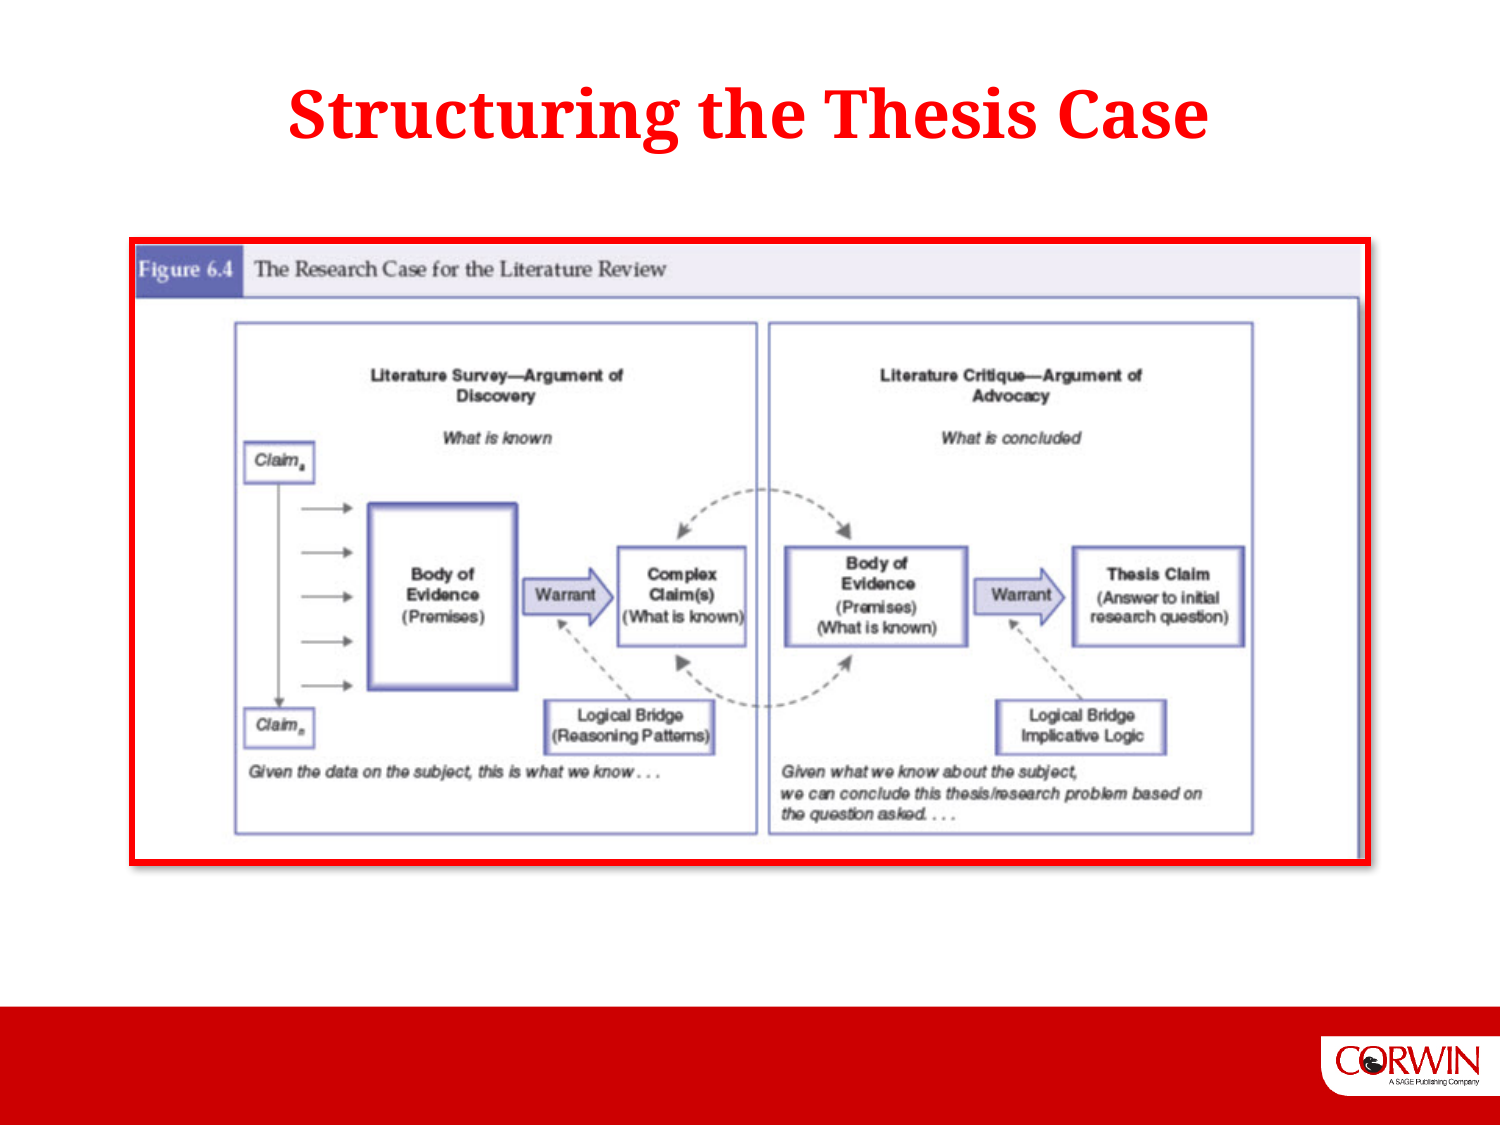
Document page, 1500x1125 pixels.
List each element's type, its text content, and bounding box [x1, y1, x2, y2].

picture [0, 0, 1500, 1125]
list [134, 243, 1366, 860]
title Structuring the Thesis Case [75, 45, 1425, 179]
